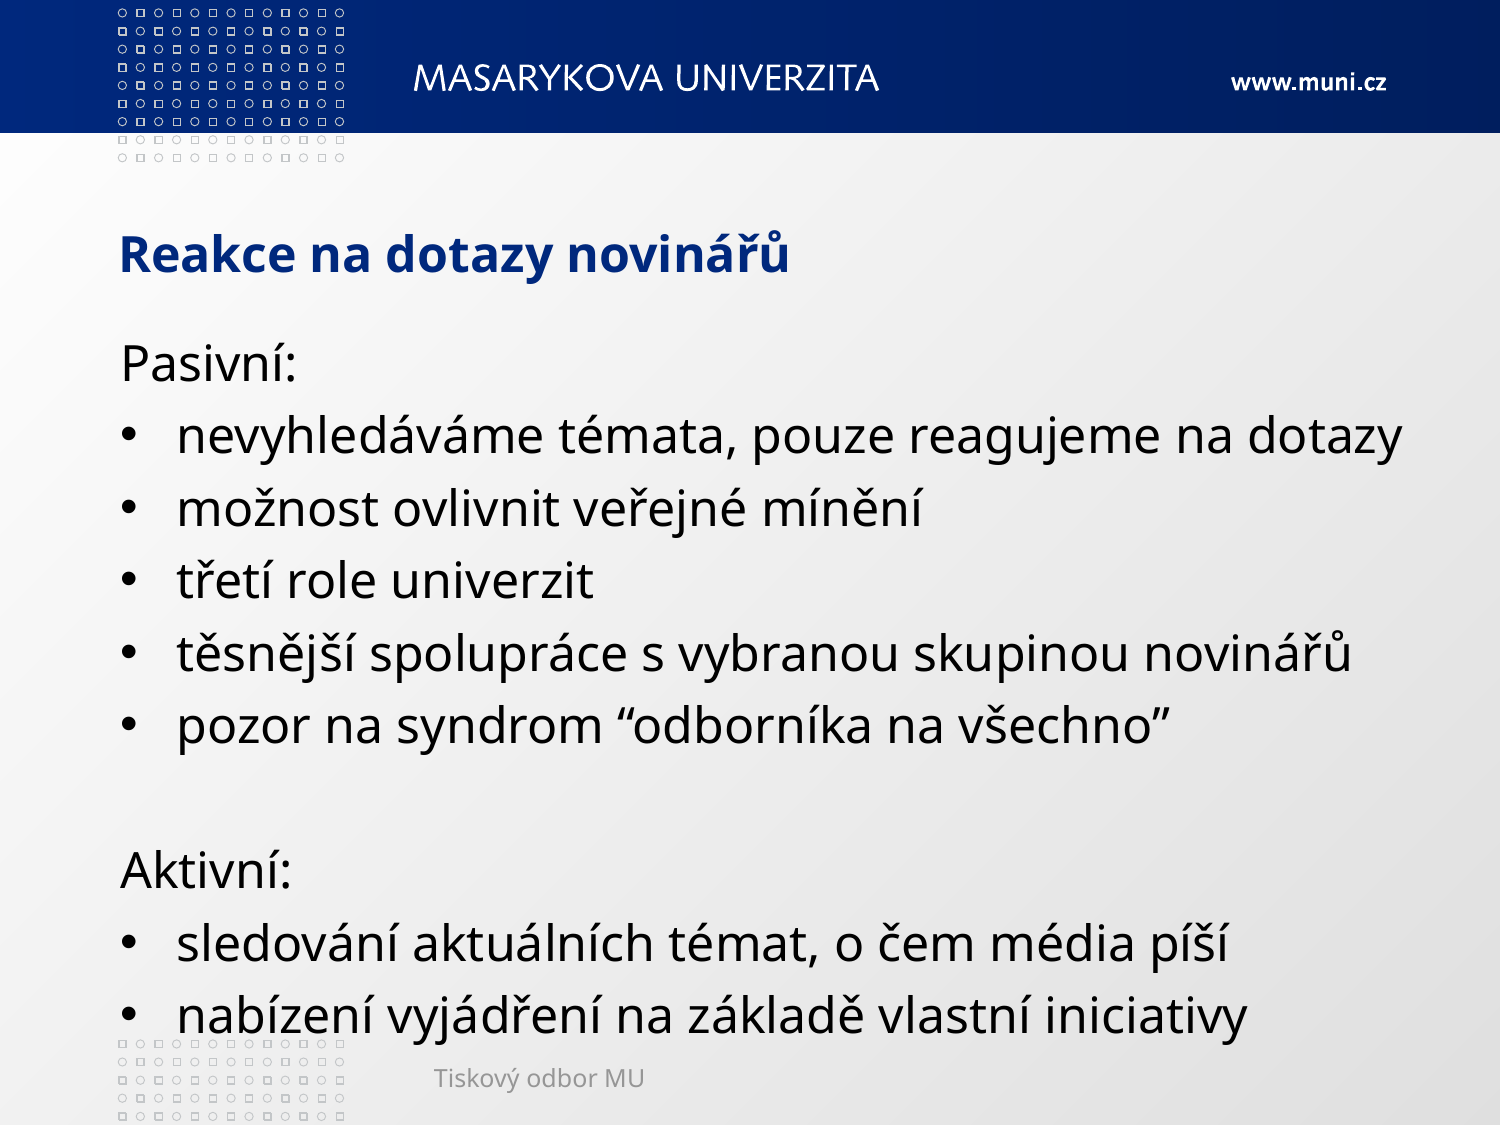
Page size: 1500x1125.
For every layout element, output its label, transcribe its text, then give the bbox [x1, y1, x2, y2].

list Pasivní: nevyhledáváme témata, pouze reagujeme na dotazy možnost ovlivnit veřejné mínění třetí role univerzit těsnější spolupráce s vybranou skupinou novinářů pozor na syndrom “odborníka na všechno” Aktivní: sledování aktuálních témat, o čem média píší nabízení vyjádření na základě vlastní iniciativy [120, 331, 1471, 1006]
title Reakce na dotazy novinářů [118, 184, 1403, 291]
footer Tiskový odbor MU [419, 1025, 1081, 1100]
